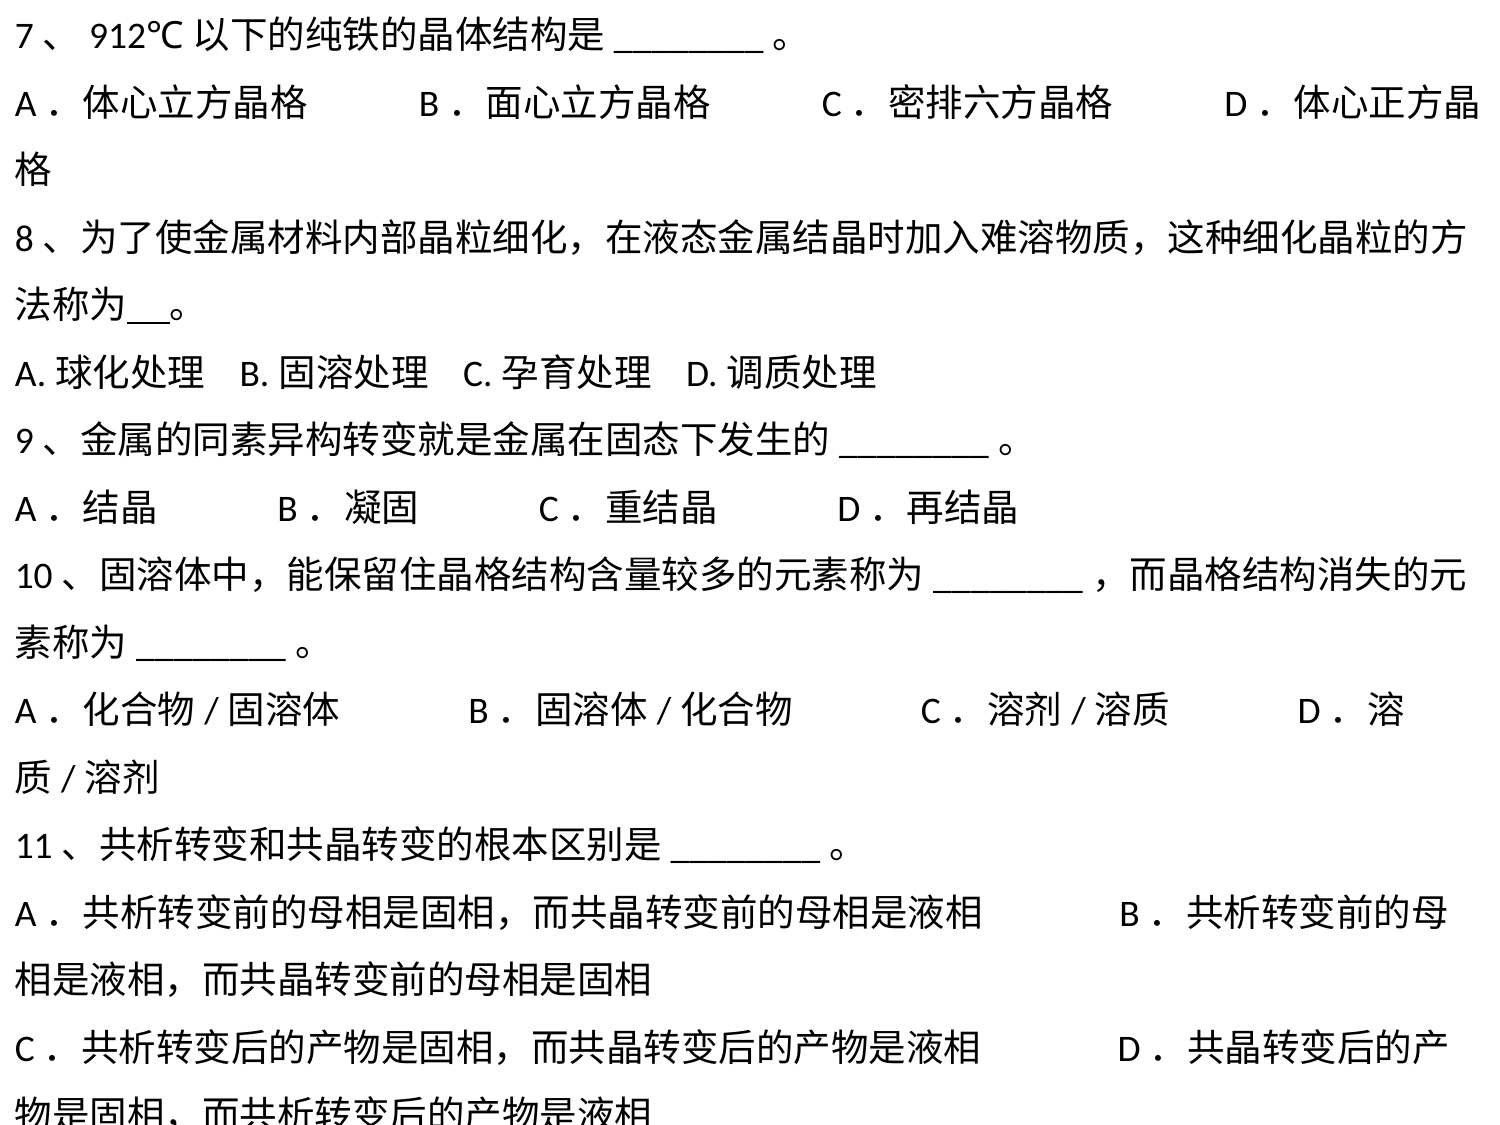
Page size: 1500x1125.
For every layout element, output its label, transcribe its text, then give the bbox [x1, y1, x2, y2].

text_box 7、912℃以下的纯铁的晶体结构是________。 A．体心立方晶格 B．面心立方晶格 C．密排六方晶格 D．体心正方晶格 8、为了使金属材料内部晶粒细化，在液态金属结晶时加入难溶物质，这种细化晶粒的方法称为 。 A.球化处理 B.固溶处理 C.孕育处理 D.调质处理 9、金属的同素异构转变就是金属在固态下发生的________。 A．结晶 B．凝固 C．重结晶 D．再结晶 10、固溶体中，能保留住晶格结构含量较多的元素称为________，而晶格结构消失的元素称为________。 A．化合物/固溶体 B．固溶体/化合物 C．溶剂/溶质 D．溶质/溶剂 11、共析转变和共晶转变的根本区别是________。 A．共析转变前的母相是固相，而共晶转变前的母相是液相 B．共析转变前的母相是液相，而共晶转变前的母相是固相 C．共析转变后的产物是固相，而共晶转变后的产物是液相 D．共晶转变后的产物是固相，而共析转变后的产物是液相 12、滑移系相同，滑移方向不同时，滑移方向数越________，塑性越________。 A．大/好 B．小/好 C．A或B D．无关 [0, 0, 1500, 1125]
